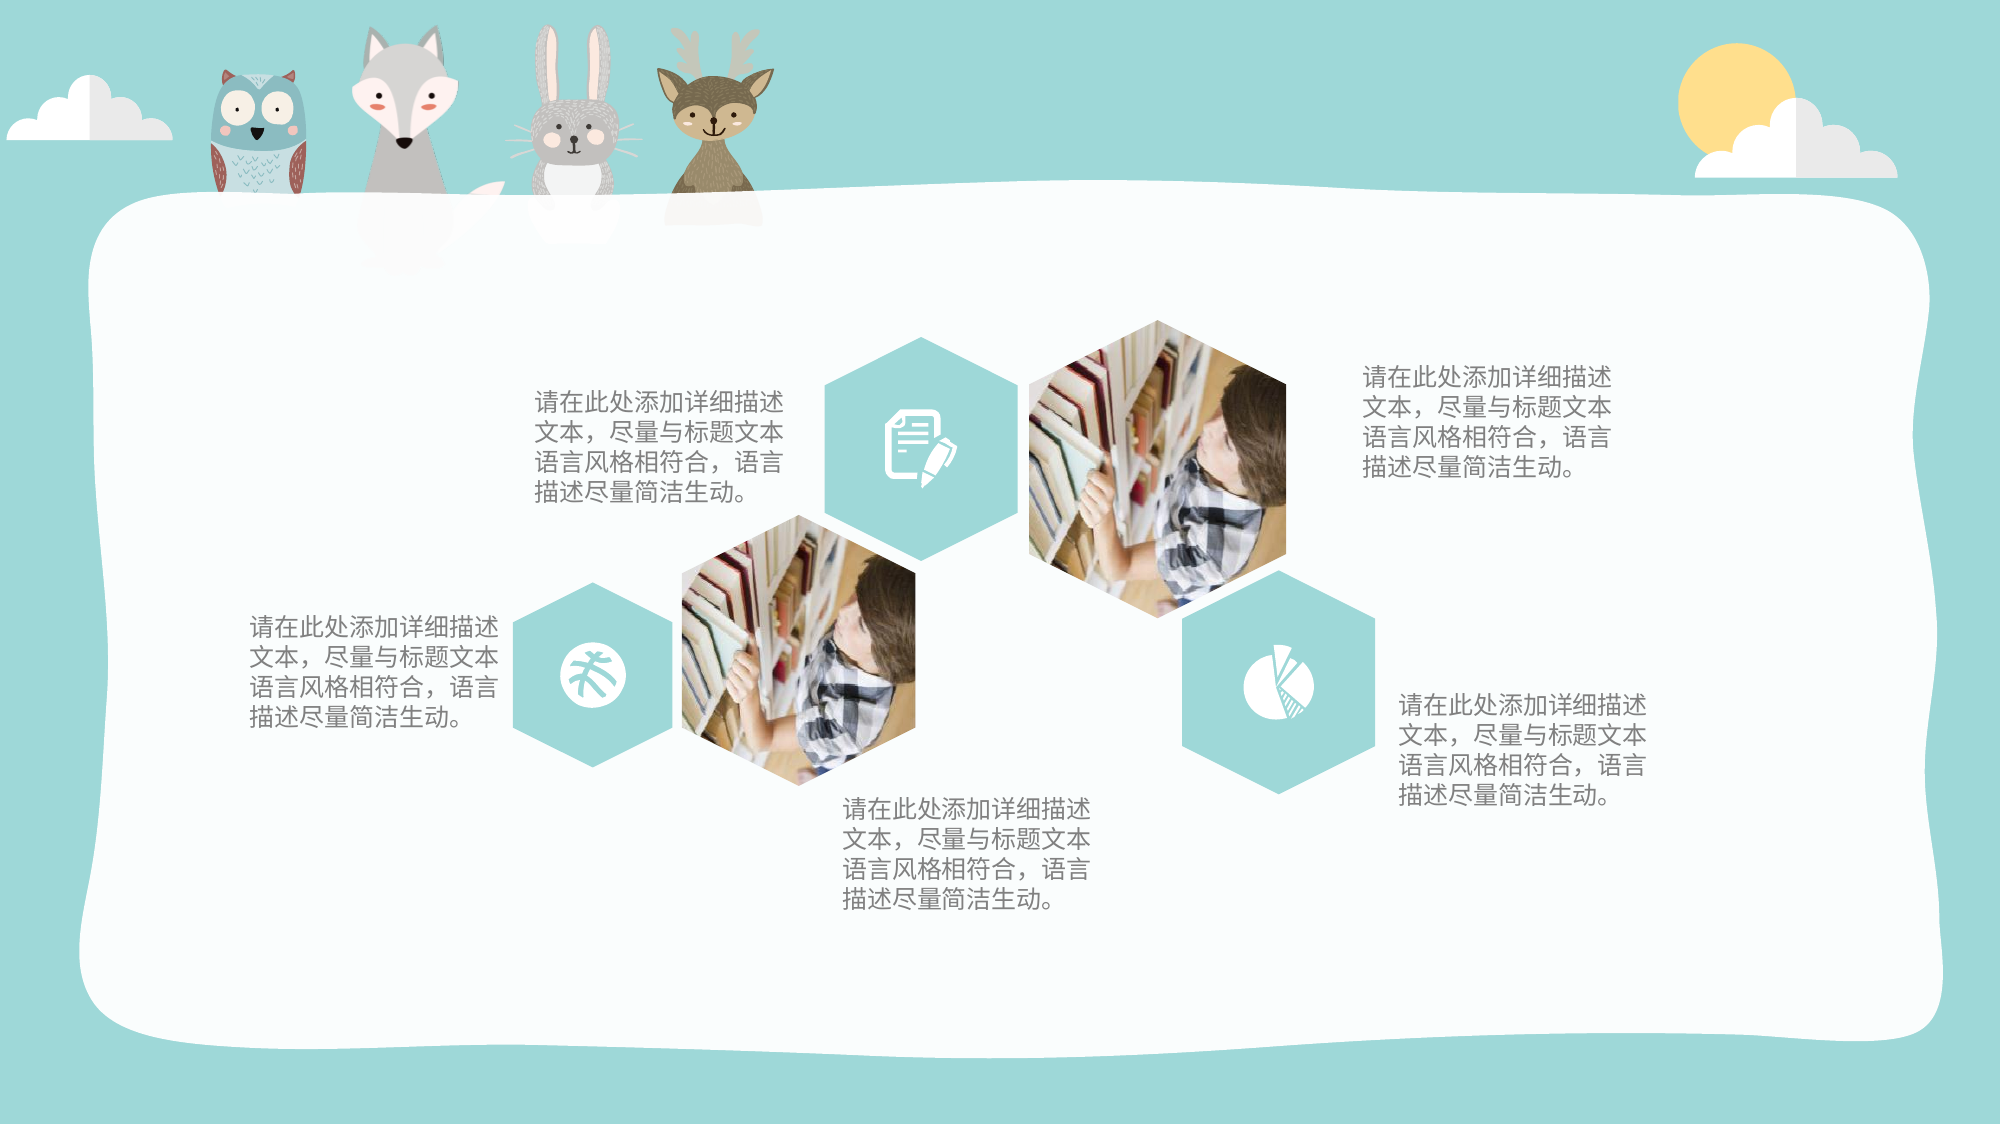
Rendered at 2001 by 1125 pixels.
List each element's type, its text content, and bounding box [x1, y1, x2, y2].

text_box [1028, 318, 1288, 620]
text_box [512, 582, 673, 768]
text_box 请在此处添加详细描述文本，尽量与标题文本语言风格相符合，语言描述尽量简洁生动。 [1383, 682, 1674, 817]
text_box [1182, 570, 1376, 795]
text_box [680, 514, 917, 788]
text_box 请在此处添加详细描述文本，尽量与标题文本语言风格相符合，语言描述尽量简洁生动。 [520, 378, 811, 514]
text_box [824, 336, 1018, 561]
text_box 请在此处添加详细描述文本，尽量与标题文本语言风格相符合，语言描述尽量简洁生动。 [1347, 354, 1638, 489]
picture [352, 24, 505, 194]
text_box 请在此处添加详细描述文本，尽量与标题文本语言风格相符合，语言描述尽量简洁生动。 [234, 604, 512, 739]
text_box 请在此处添加详细描述文本，尽量与标题文本语言风格相符合，语言描述尽量简洁生动。 [827, 785, 1118, 921]
